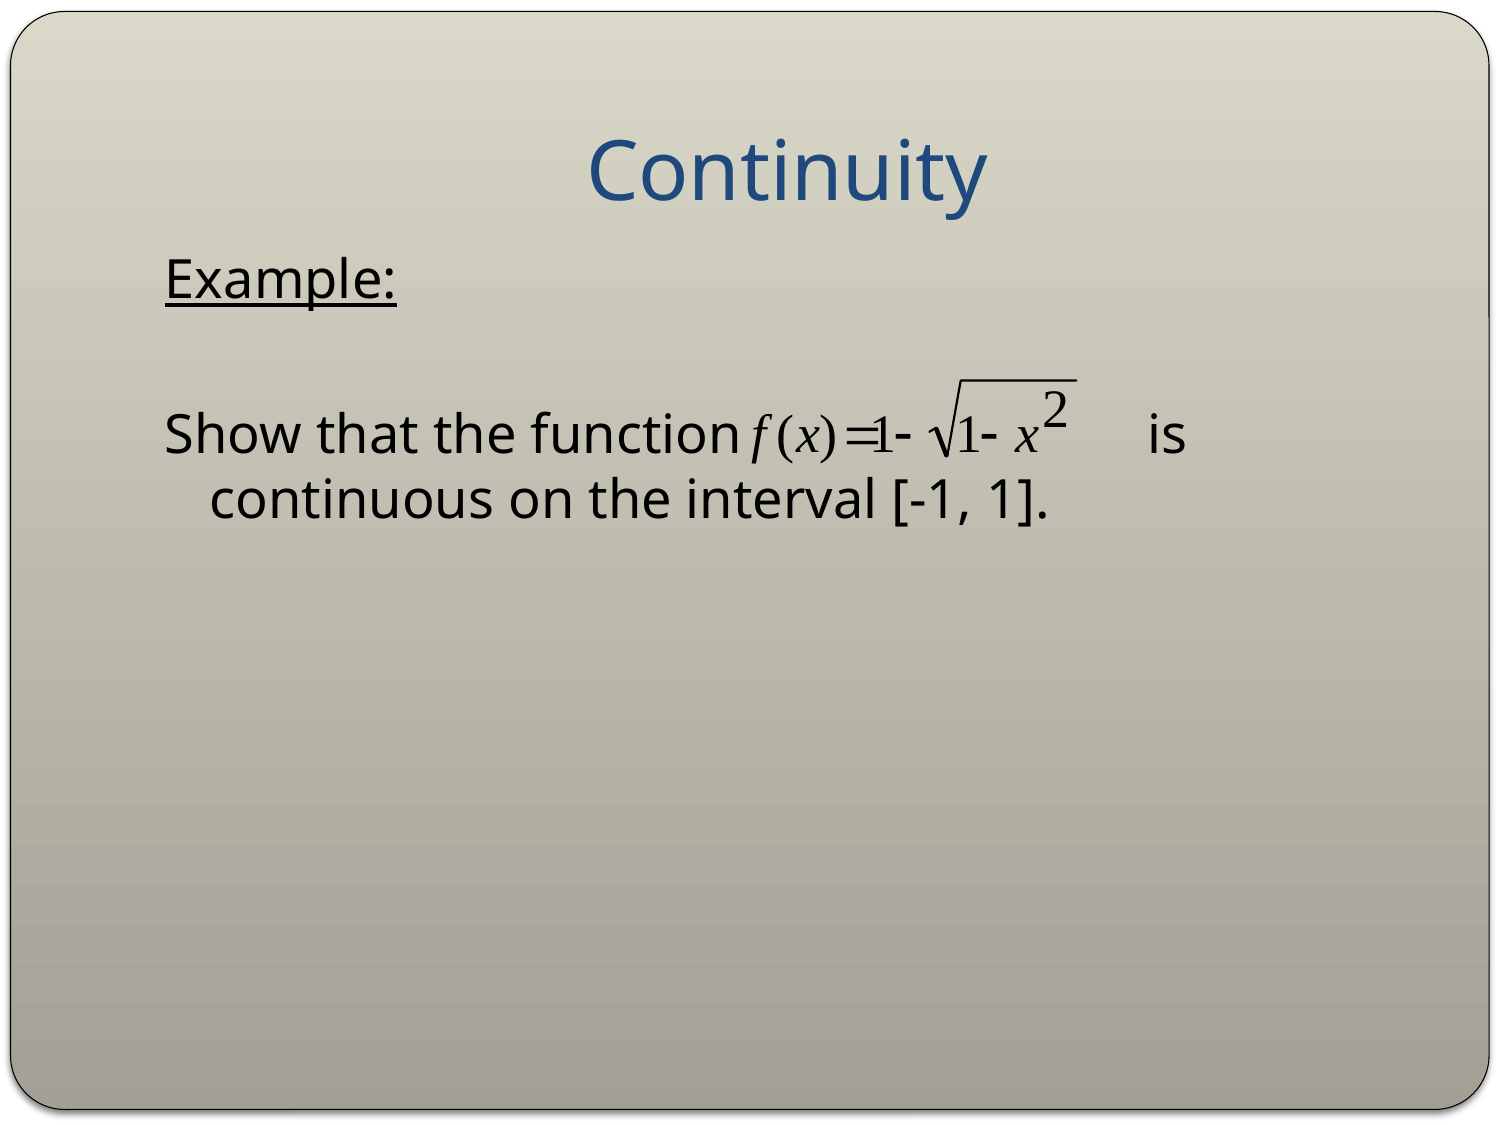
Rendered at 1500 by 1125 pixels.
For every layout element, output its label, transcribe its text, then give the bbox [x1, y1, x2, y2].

title Continuity [150, 45, 1425, 233]
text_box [737, 374, 1082, 469]
list Example: Show that the function is continuous on the interval [-1, 1]. [150, 237, 1425, 988]
